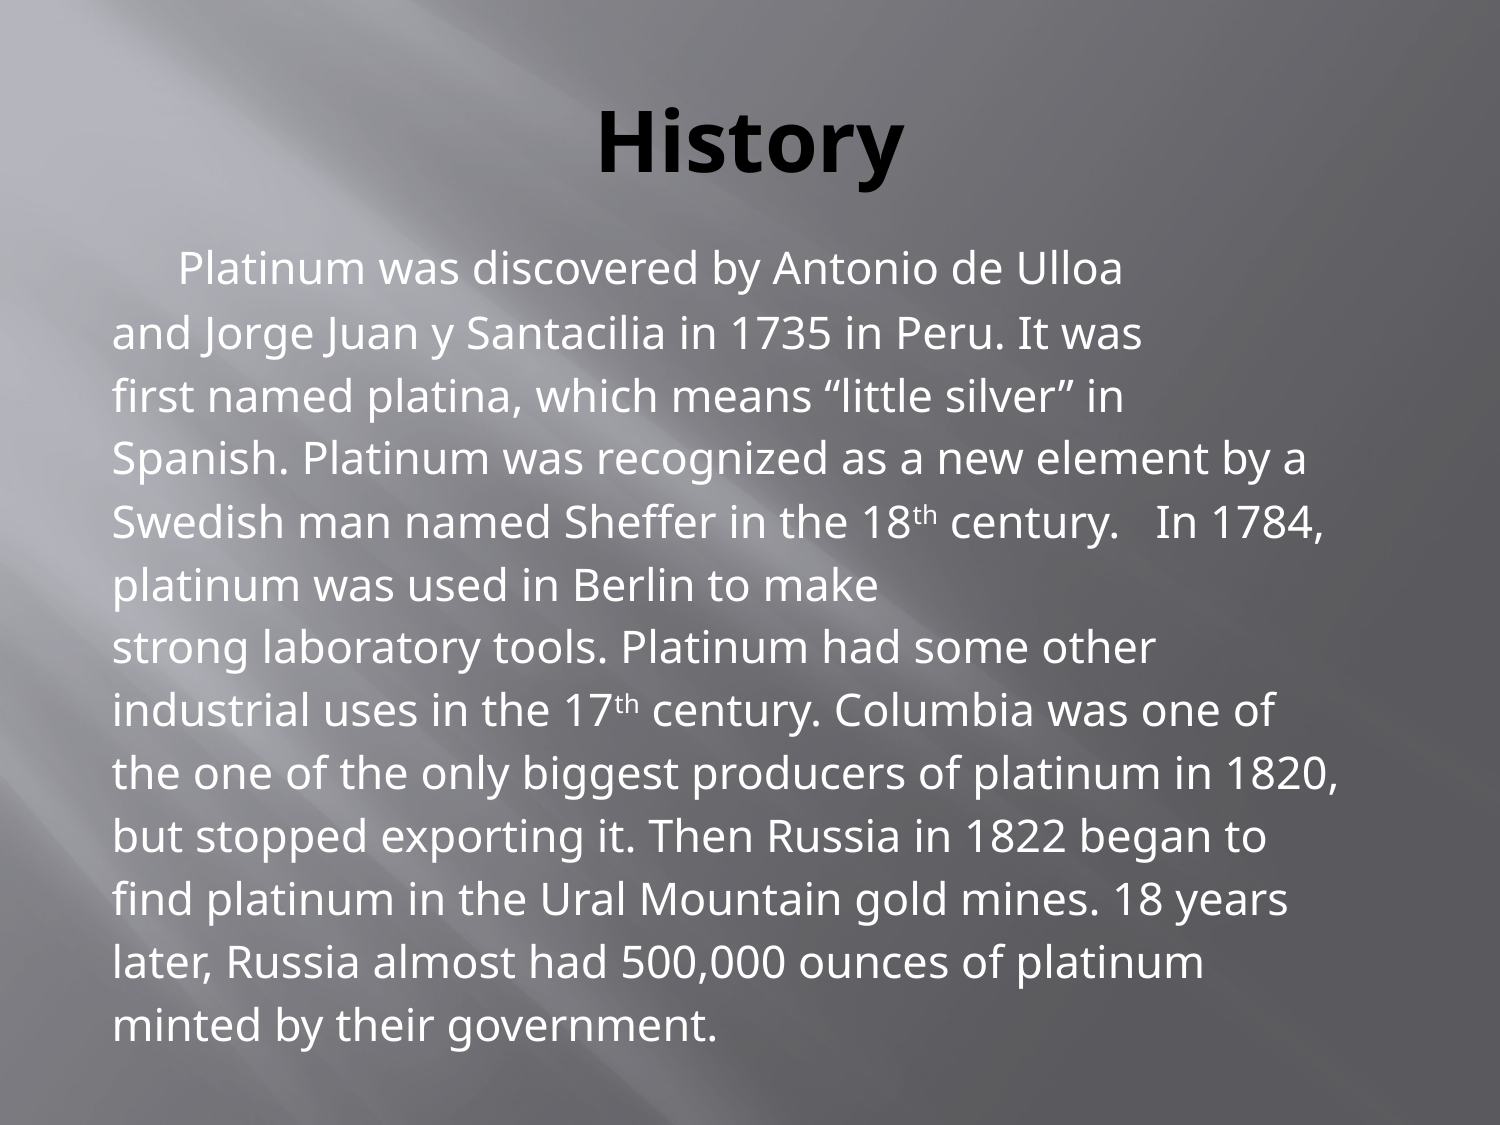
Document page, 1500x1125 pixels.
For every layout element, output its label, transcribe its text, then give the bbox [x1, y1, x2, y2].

list Platinum was discovered by Antonio de Ulloa and Jorge Juan y Santacilia in 1735 in Peru. It was first named platina, which means “little silver” in Spanish. Platinum was recognized as a new element by a Swedish man named Sheffer in the 18th century. In 1784, platinum was used in Berlin to make strong laboratory tools. Platinum had some other industrial uses in the 17th century. Columbia was one of the one of the only biggest producers of platinum in 1820, but stopped exporting it. Then Russia in 1822 began to find platinum in the Ural Mountain gold mines. 18 years later, Russia almost had 500,000 ounces of platinum minted by their government. [75, 224, 1425, 1075]
title History [75, 45, 1425, 224]
